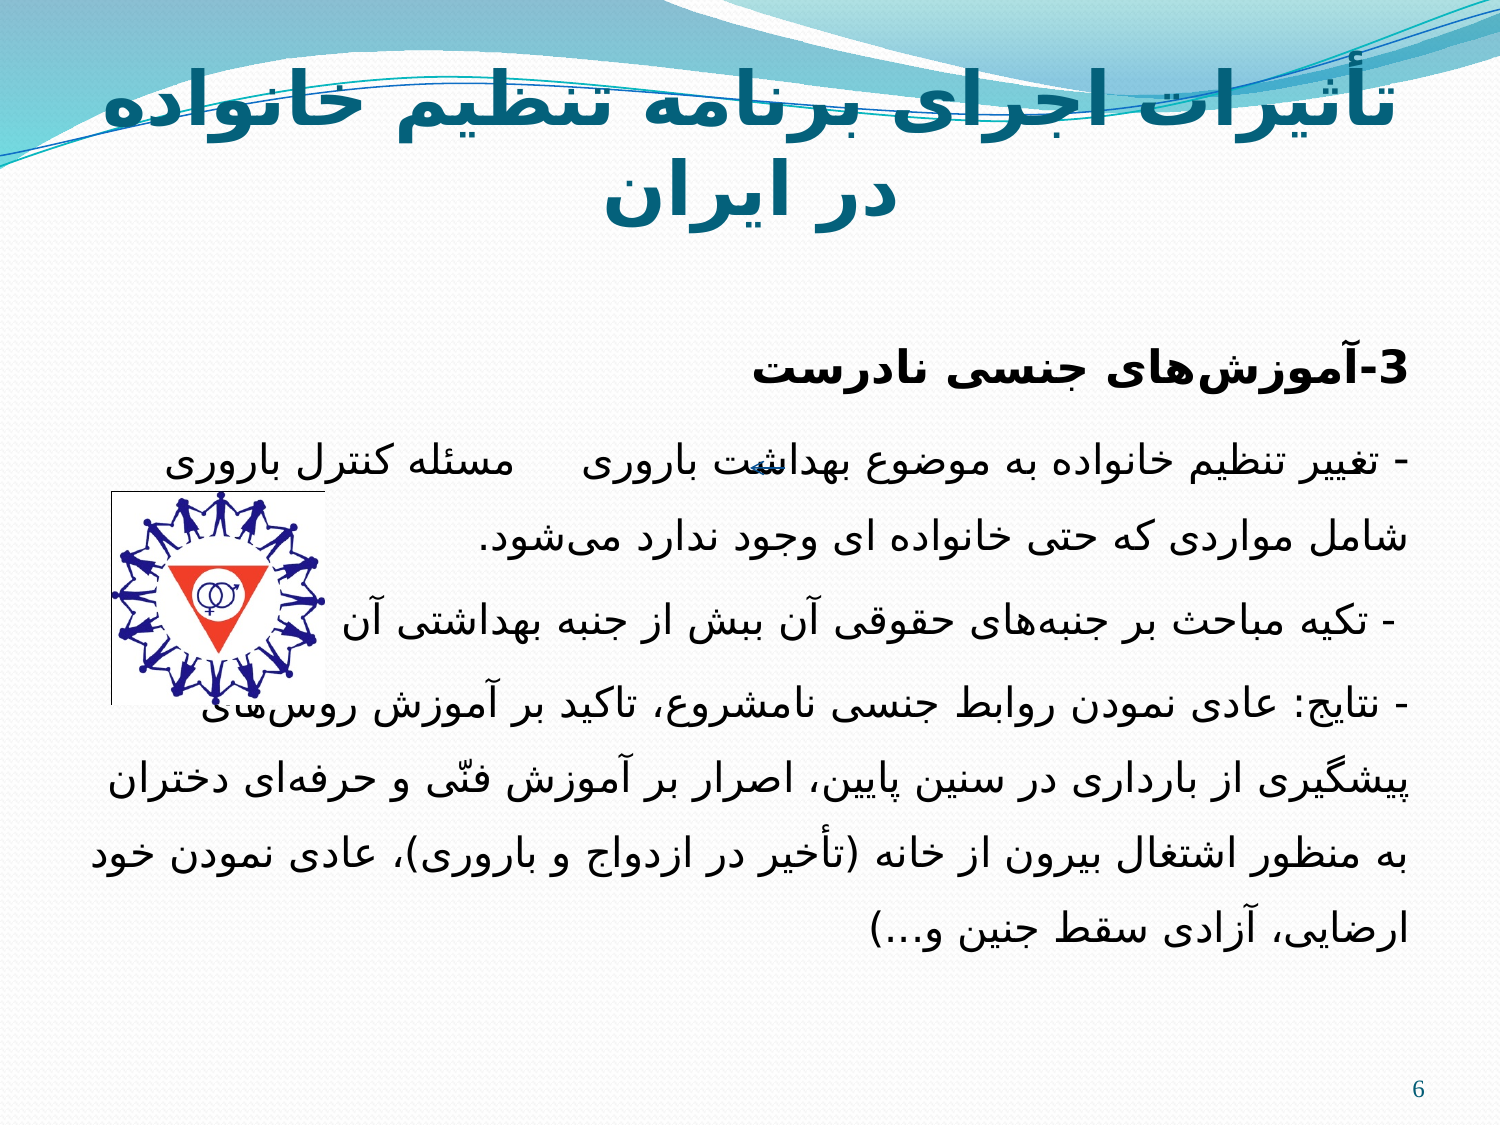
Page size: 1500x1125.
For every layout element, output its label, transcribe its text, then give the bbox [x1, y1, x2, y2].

list 3-آموزش‌های جنسی نادرست - تغییر تنظیم خانواده به موضوع بهداشت باروری مسئله کنترل باروری شامل مواردی که حتی خانواده ای وجود ندارد می‌شود. - تکیه مباحث بر جنبه‌های حقوقی آن ببش از جنبه بهداشتی آن - نتایج: عادی نمودن روابط جنسی نامشروع، تاکید بر آموزش روش‌های پیشگیری از بارداری در سنین پایین، اصرار بر آموزش فنّی و حرفه‌ای دختران به منظور اشتغال بیرون از خانه (تأخیر در ازدواج و باروری)، عادی نمودن خود ارضایی، آزادی سقط جنین و...) [75, 302, 1425, 1023]
title تأثیرات اجرای برنامه تنظیم خانواده در ایران [76, 42, 1427, 231]
picture [111, 491, 325, 705]
slide_number 6 [1299, 1042, 1425, 1103]
